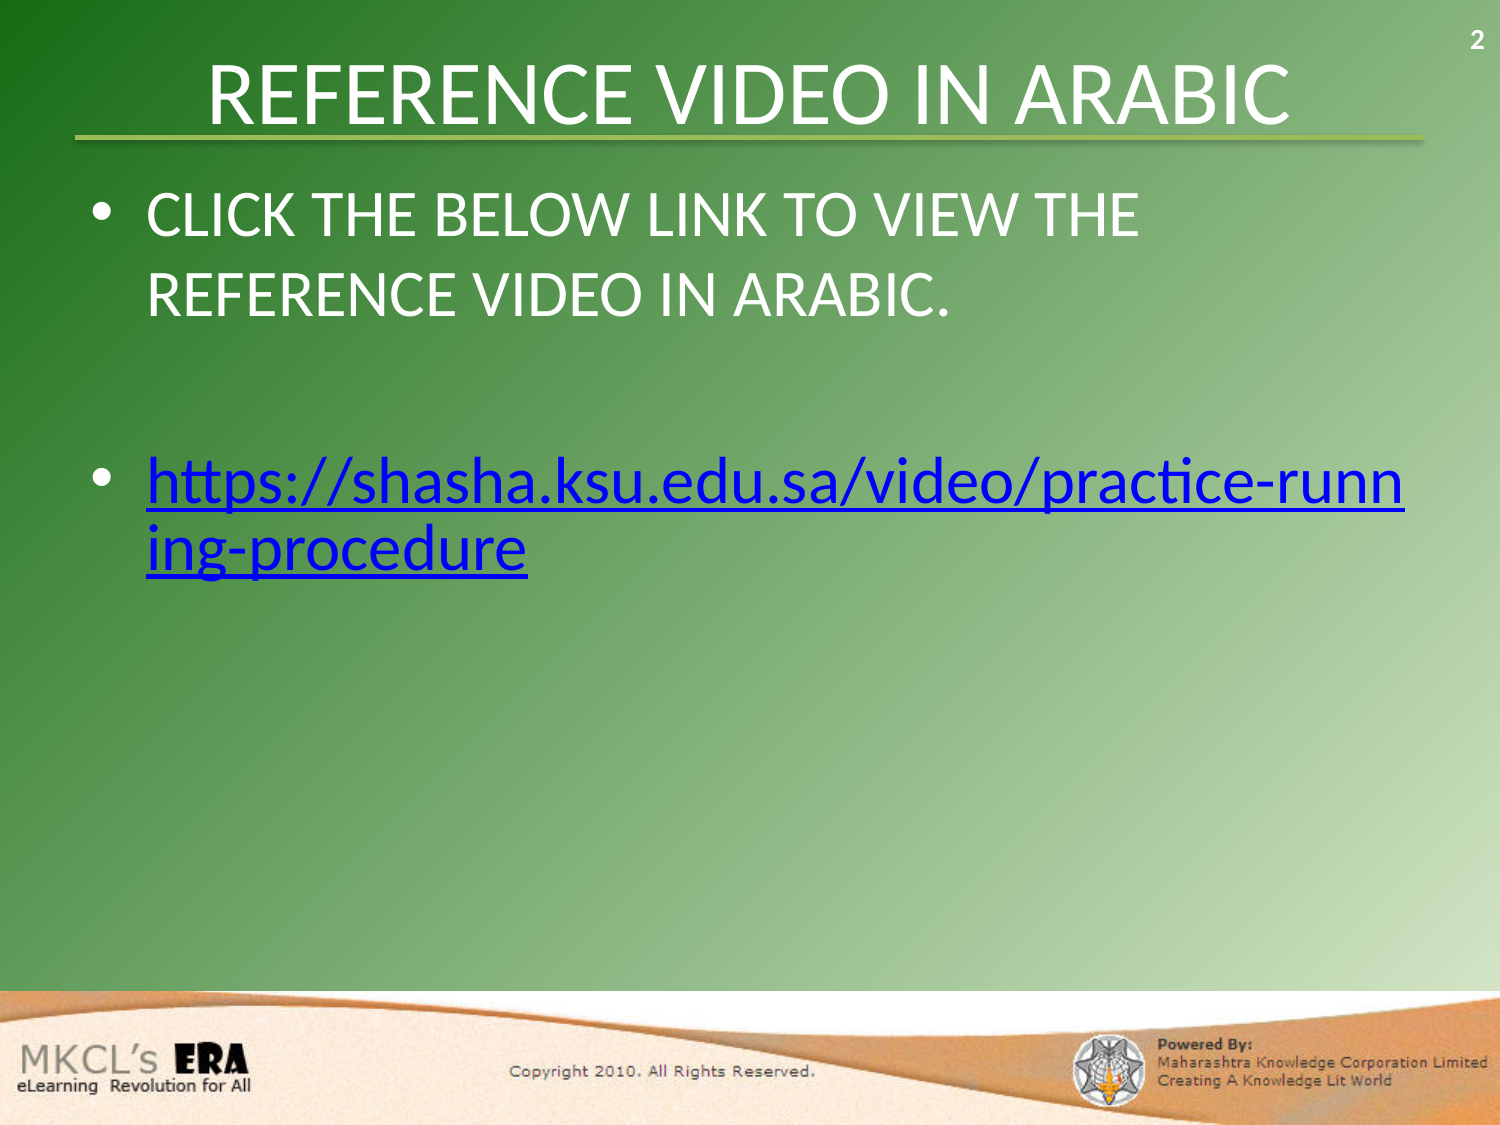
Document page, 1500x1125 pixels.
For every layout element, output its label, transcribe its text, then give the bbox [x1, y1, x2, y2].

slide_number 2 [1425, 0, 1500, 75]
picture [0, 991, 1500, 1125]
title REFERENCE VIDEO IN ARABIC [75, 24, 1425, 150]
list CLICK THE BELOW LINK TO VIEW THE REFERENCE VIDEO IN ARABIC. https://shasha.ksu.edu.sa/video/practice-running-procedure [75, 162, 1425, 988]
